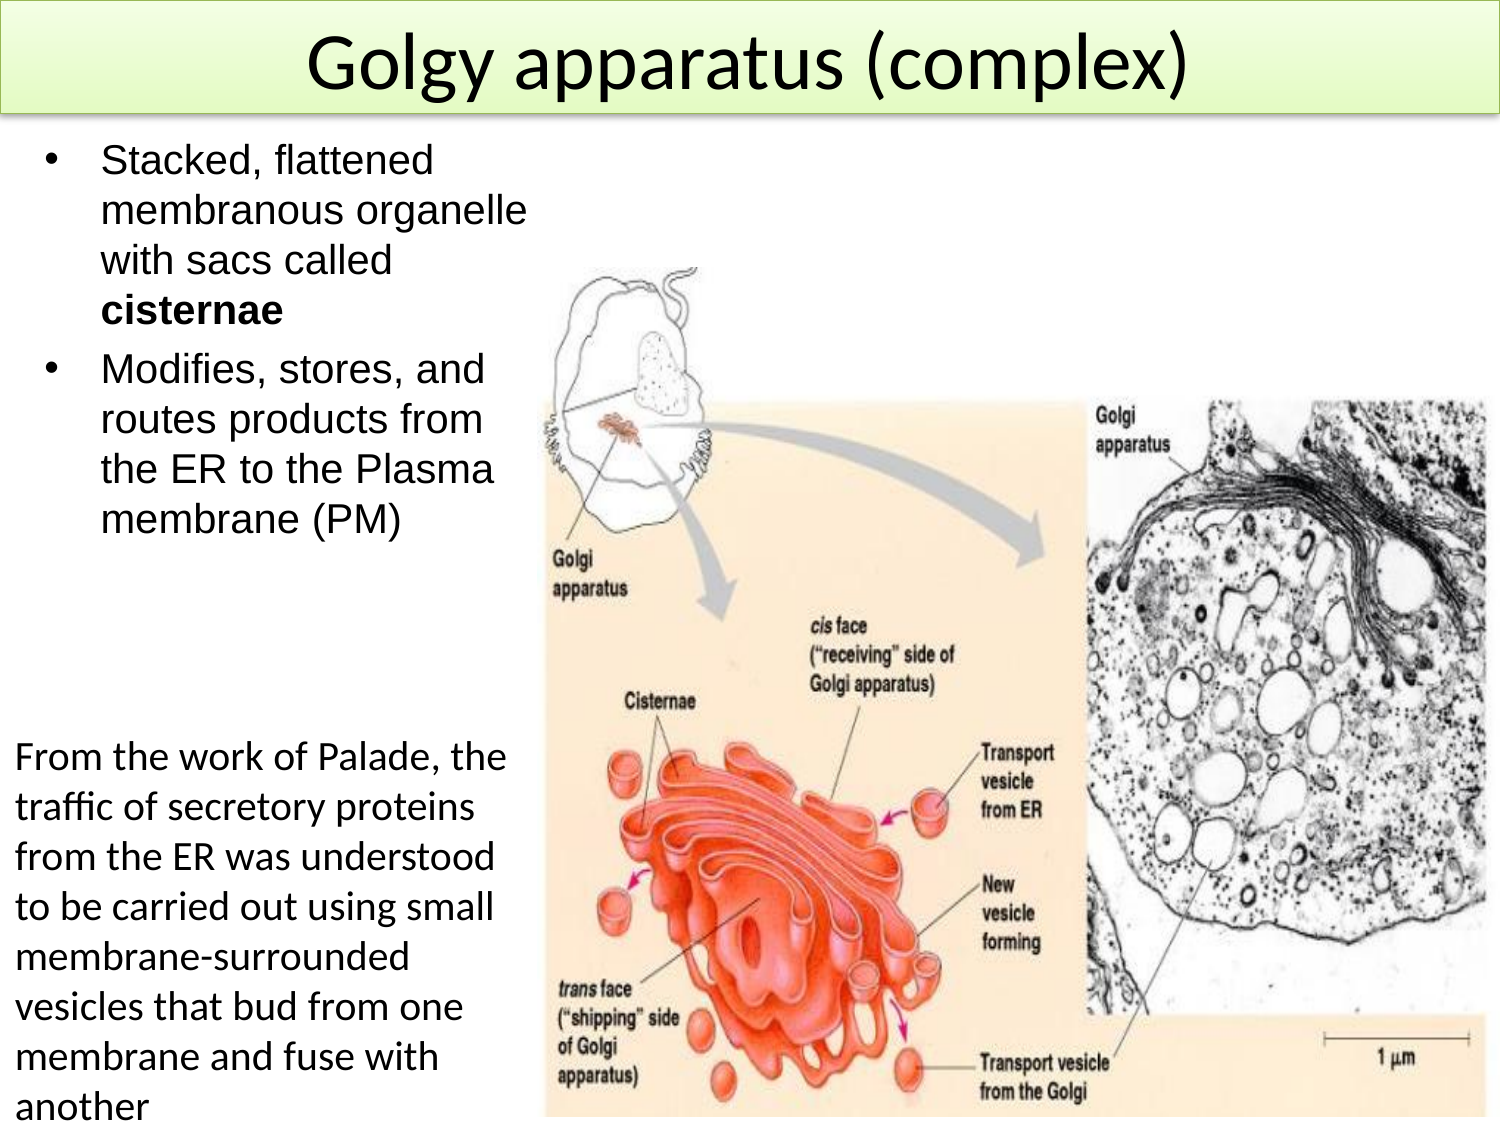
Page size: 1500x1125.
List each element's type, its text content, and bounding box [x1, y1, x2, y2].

title Golgy apparatus (complex) [0, 0, 1500, 114]
text_box From the work of Palade, the traffic of secretory proteins from the ER was understood to be carried out using small membrane-surrounded vesicles that bud from one membrane and fuse with another [0, 721, 540, 1125]
list Stacked, flattened membranous organelle with sacs called cisternae Modifies, stores, and routes products from the ER to the Plasma membrane (PM) [29, 125, 561, 721]
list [537, 266, 1500, 1117]
